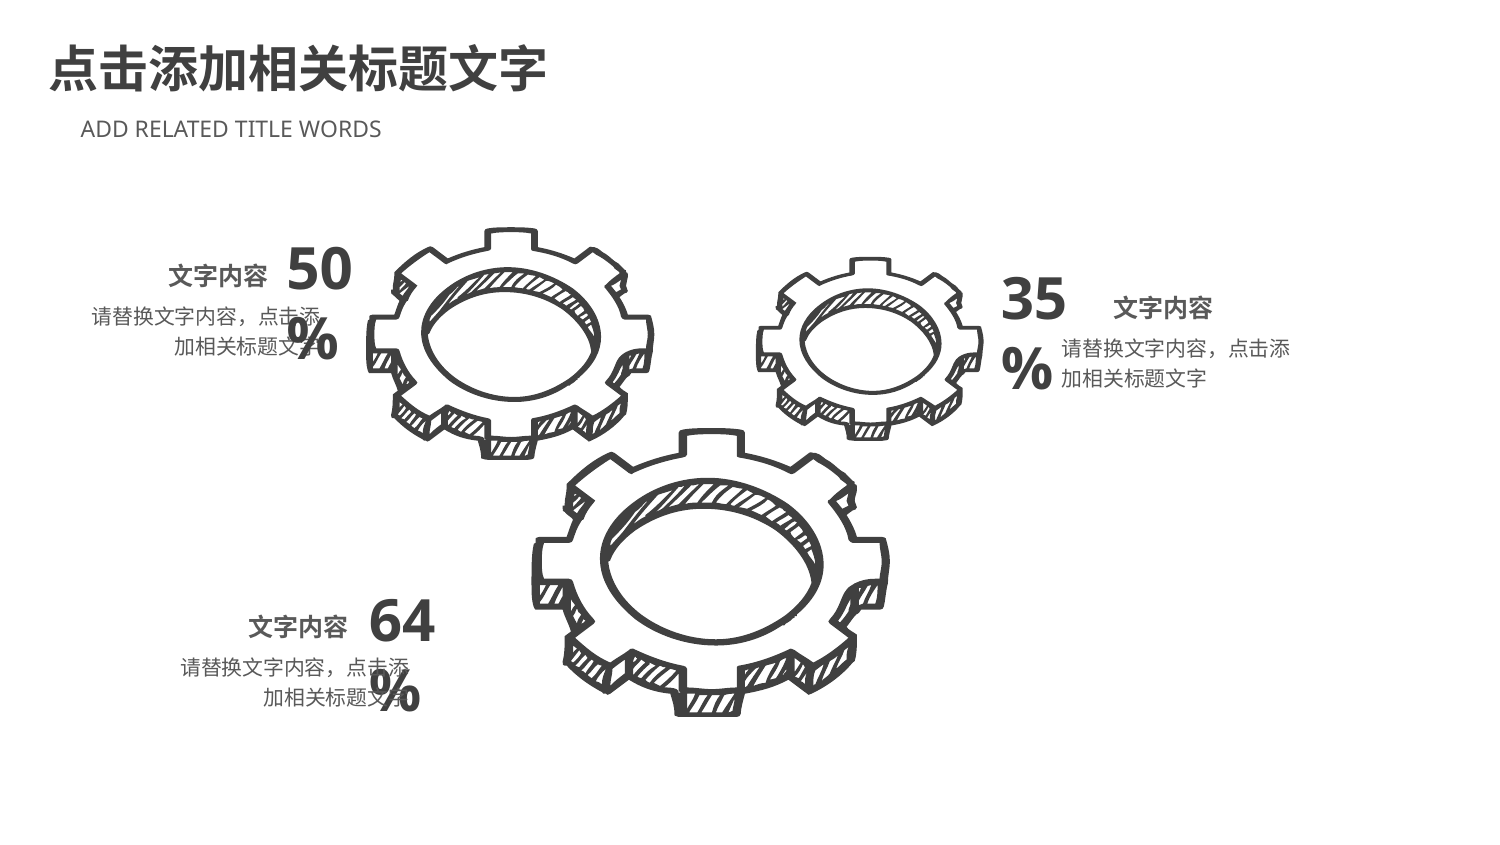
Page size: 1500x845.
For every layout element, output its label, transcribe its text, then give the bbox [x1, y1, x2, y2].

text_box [170, 604, 409, 708]
text_box ADD RELATED TITLE WORDS [64, 106, 491, 150]
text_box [1061, 285, 1300, 390]
text_box 35% [986, 253, 1111, 409]
text_box 64% [354, 575, 498, 731]
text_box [82, 254, 321, 358]
text_box 点击添加相关标题文字 [32, 29, 567, 106]
picture [365, 226, 986, 718]
text_box 50% [271, 223, 416, 379]
